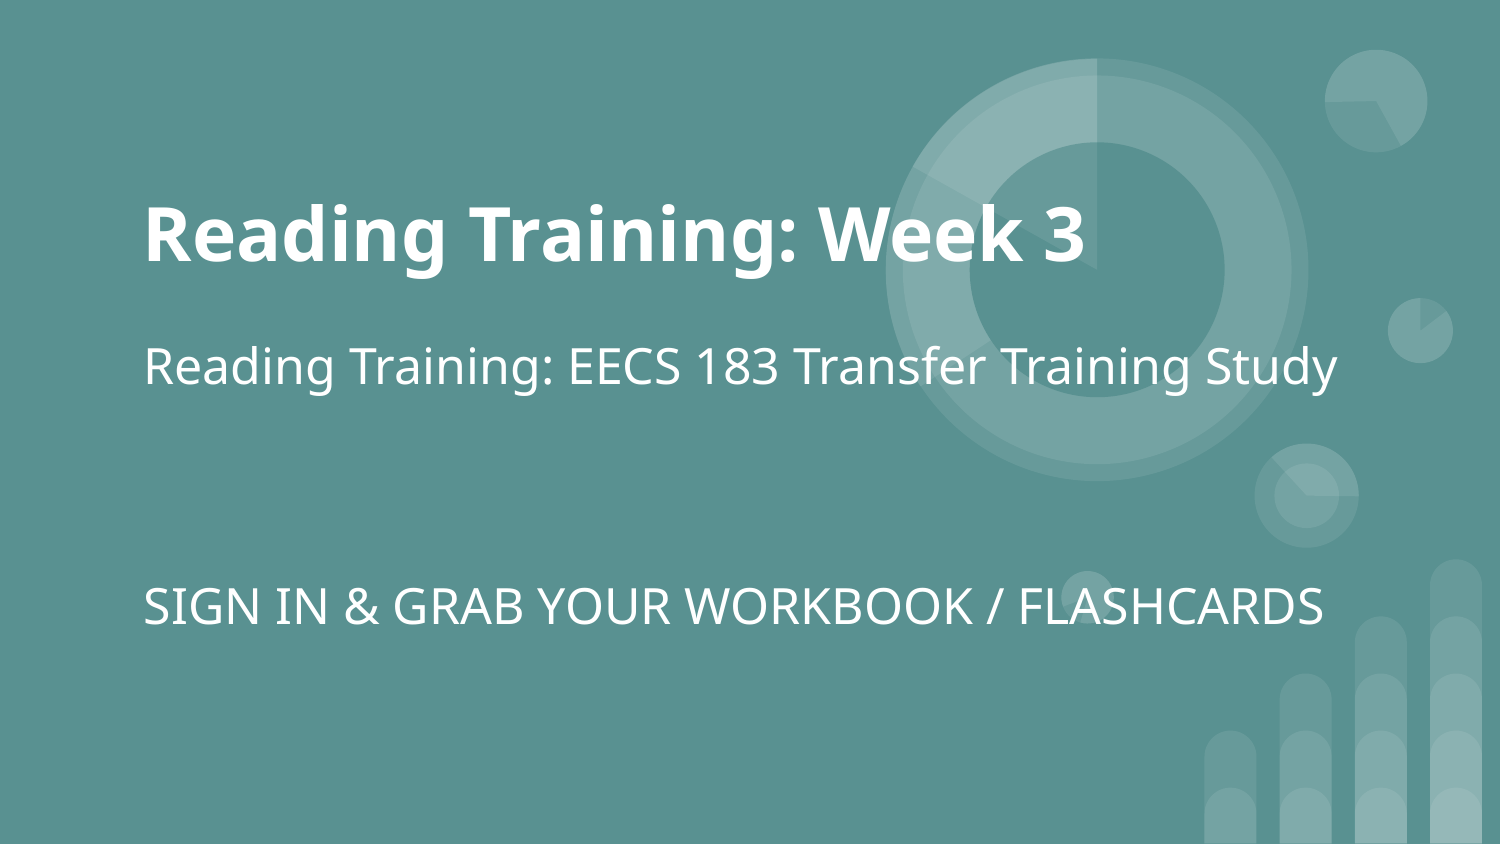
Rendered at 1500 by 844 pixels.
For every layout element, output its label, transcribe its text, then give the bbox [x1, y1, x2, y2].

title Reading Training: Week 3 [127, 78, 1188, 386]
subtitle Reading Training: EECS 183 Transfer Training Study SIGN IN & GRAB YOUR WORKBOOK / FLASHCARDS [128, 319, 1372, 434]
